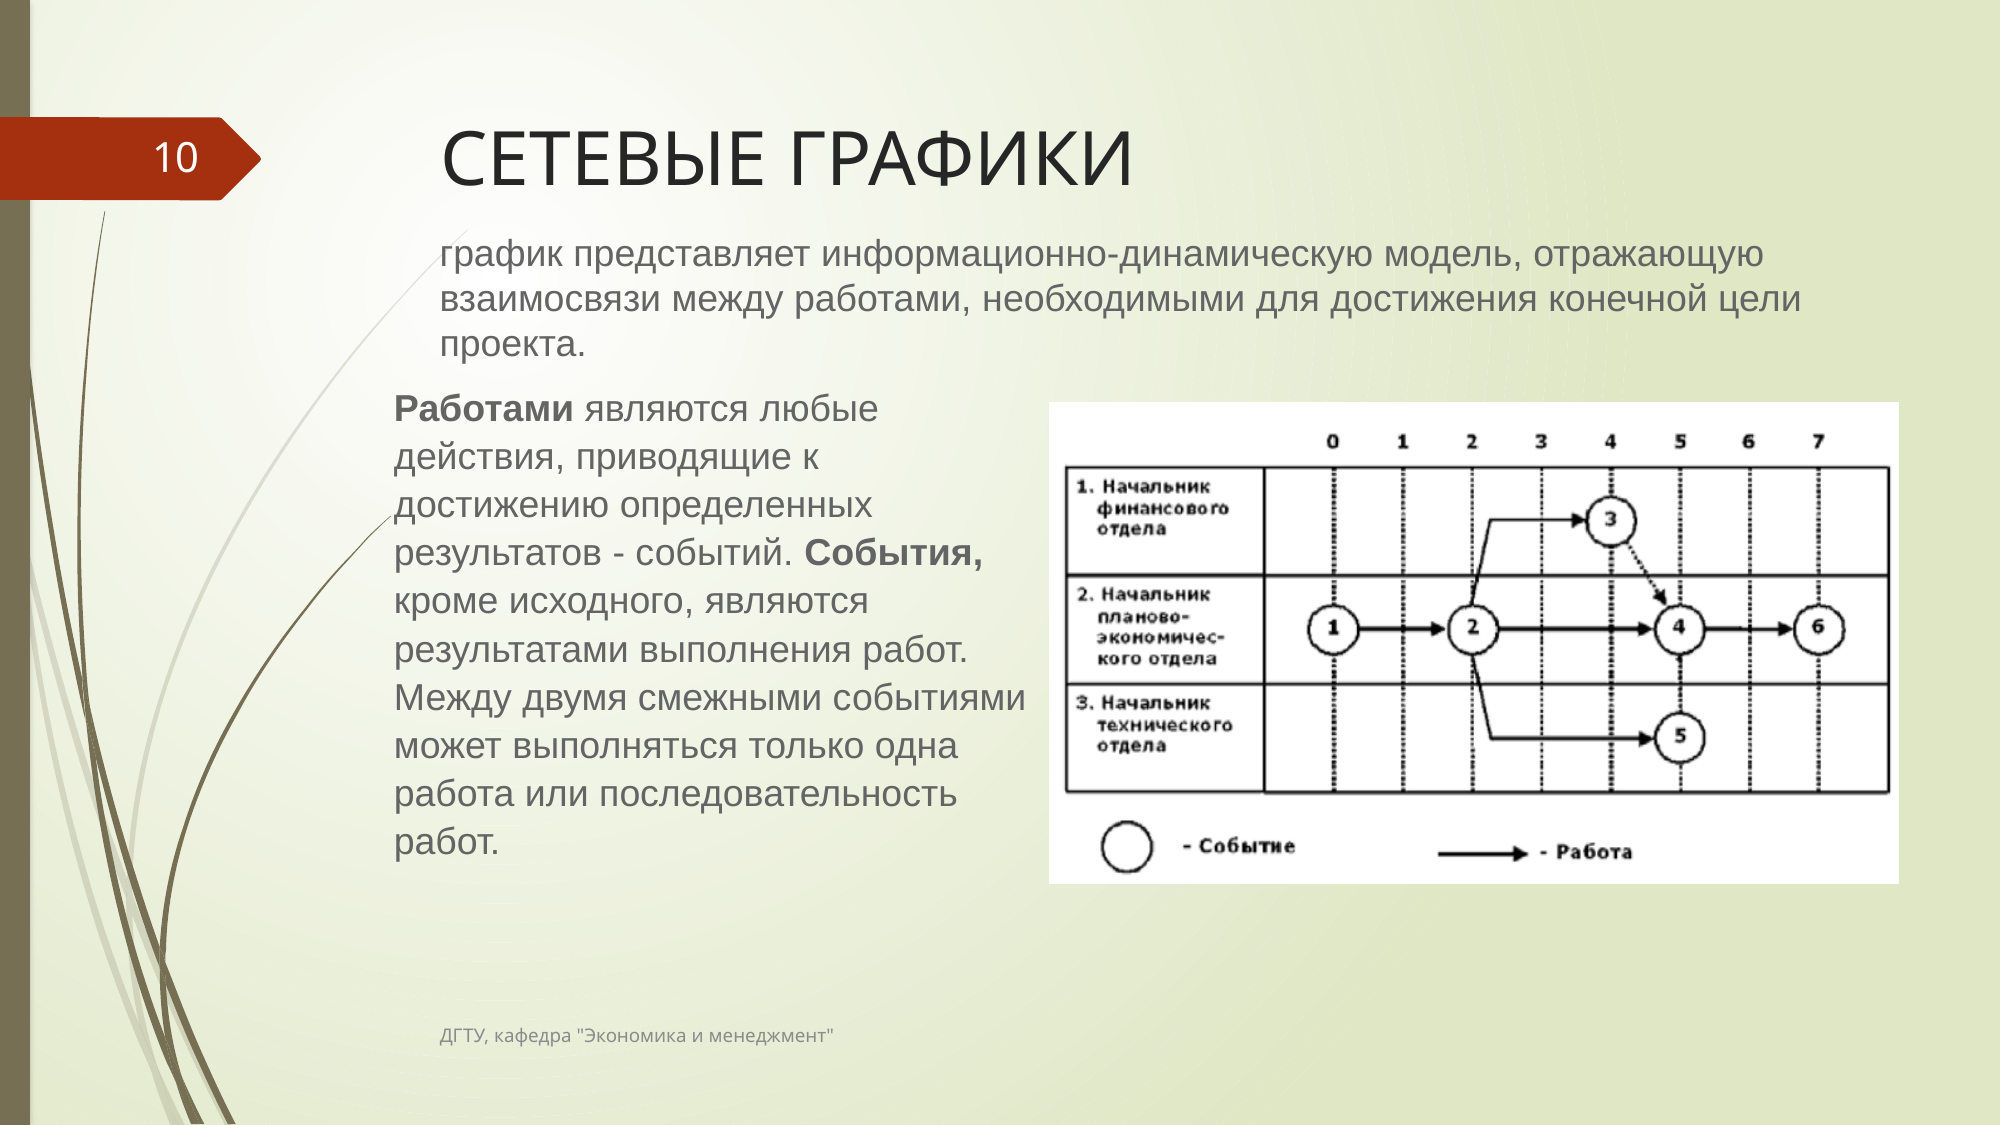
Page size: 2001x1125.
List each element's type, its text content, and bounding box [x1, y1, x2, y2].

slide_number 10 [87, 129, 216, 190]
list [1049, 401, 1900, 884]
text_box Работами являются любые действия, приводящие к достижению определенных результатов - событий. События, кроме исходного, являются результатами выполнения работ. Между двумя смежными событиями может выполняться только одна работа или последовательность работ. [379, 373, 1050, 870]
footer ДГТУ, кафедра "Экономика и менеджмент" [424, 1006, 1675, 1067]
title СЕТЕВЫЕ ГРАФИКИ [425, 102, 1888, 221]
text_box график представляет информационно-динамическую модель, отражающую взаимосвязи между работами, необходимыми для достижения конечной цели проекта. [424, 221, 1956, 372]
